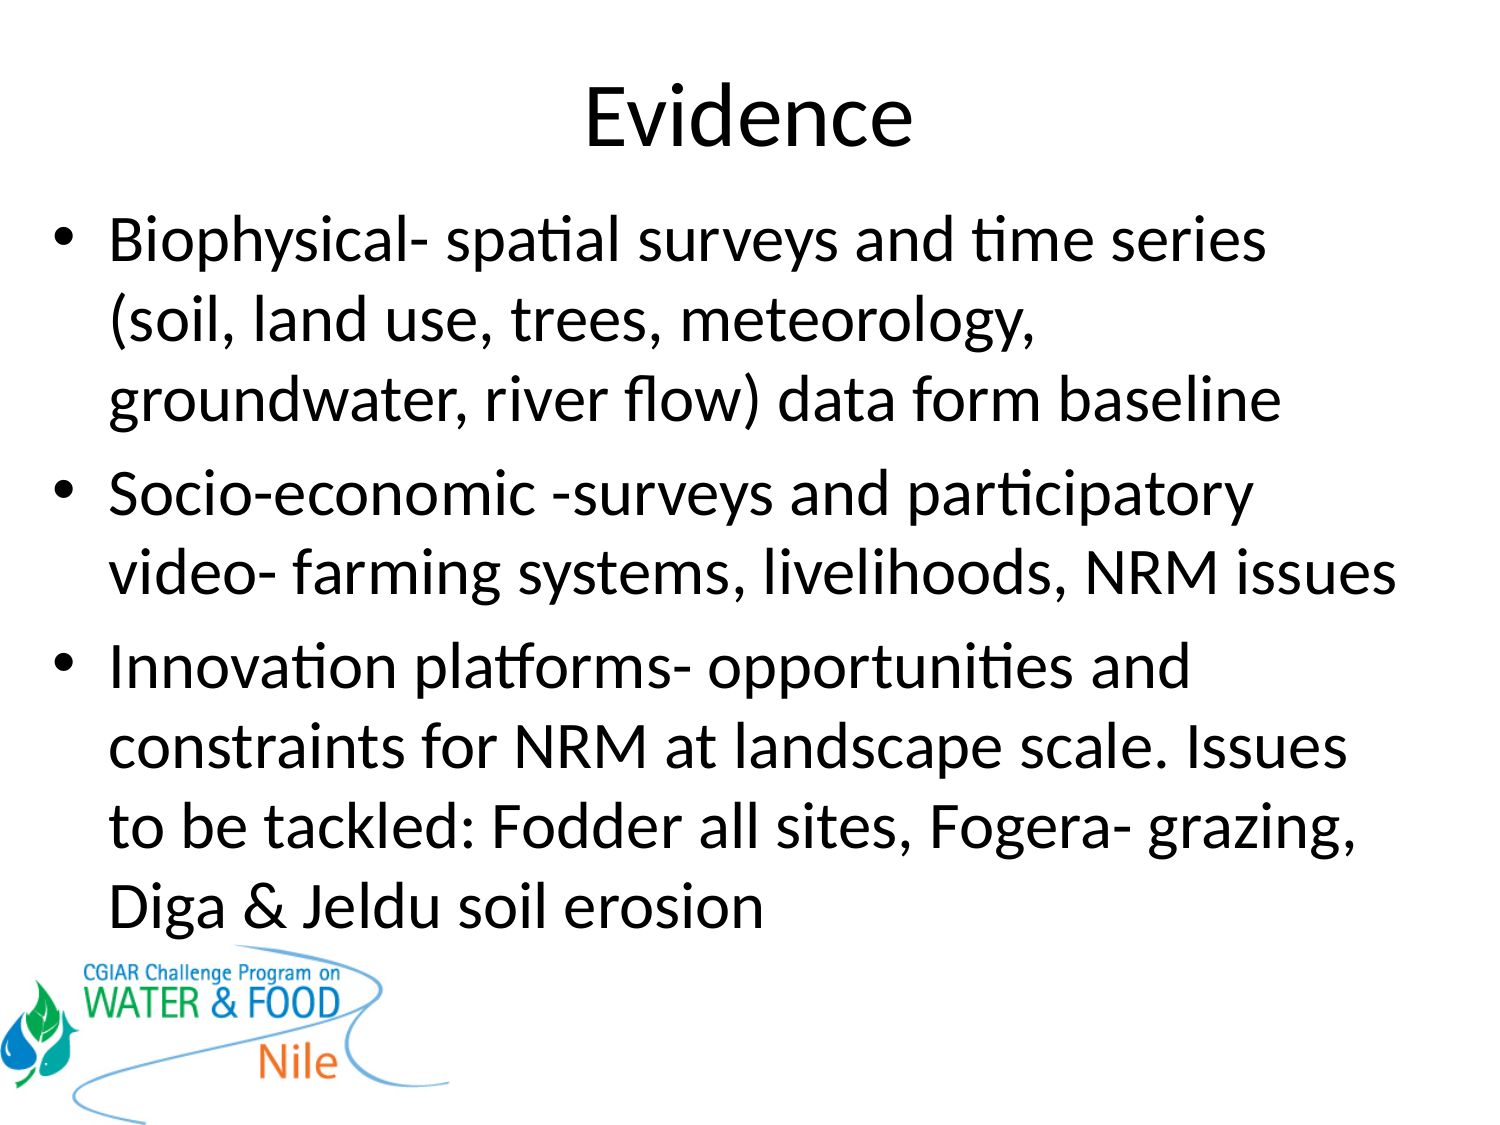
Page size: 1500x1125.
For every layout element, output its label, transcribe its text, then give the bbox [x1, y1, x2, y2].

title Evidence [74, 44, 1426, 176]
list Biophysical- spatial surveys and time series (soil, land use, trees, meteorology, groundwater, river flow) data form baseline Socio-economic -surveys and participatory video- farming systems, livelihoods, NRM issues Innovation platforms- opportunities and constraints for NRM at landscape scale. Issues to be tackled: Fodder all sites, Fogera- grazing, Diga & Jeldu soil erosion [37, 187, 1426, 876]
picture [0, 944, 450, 1125]
